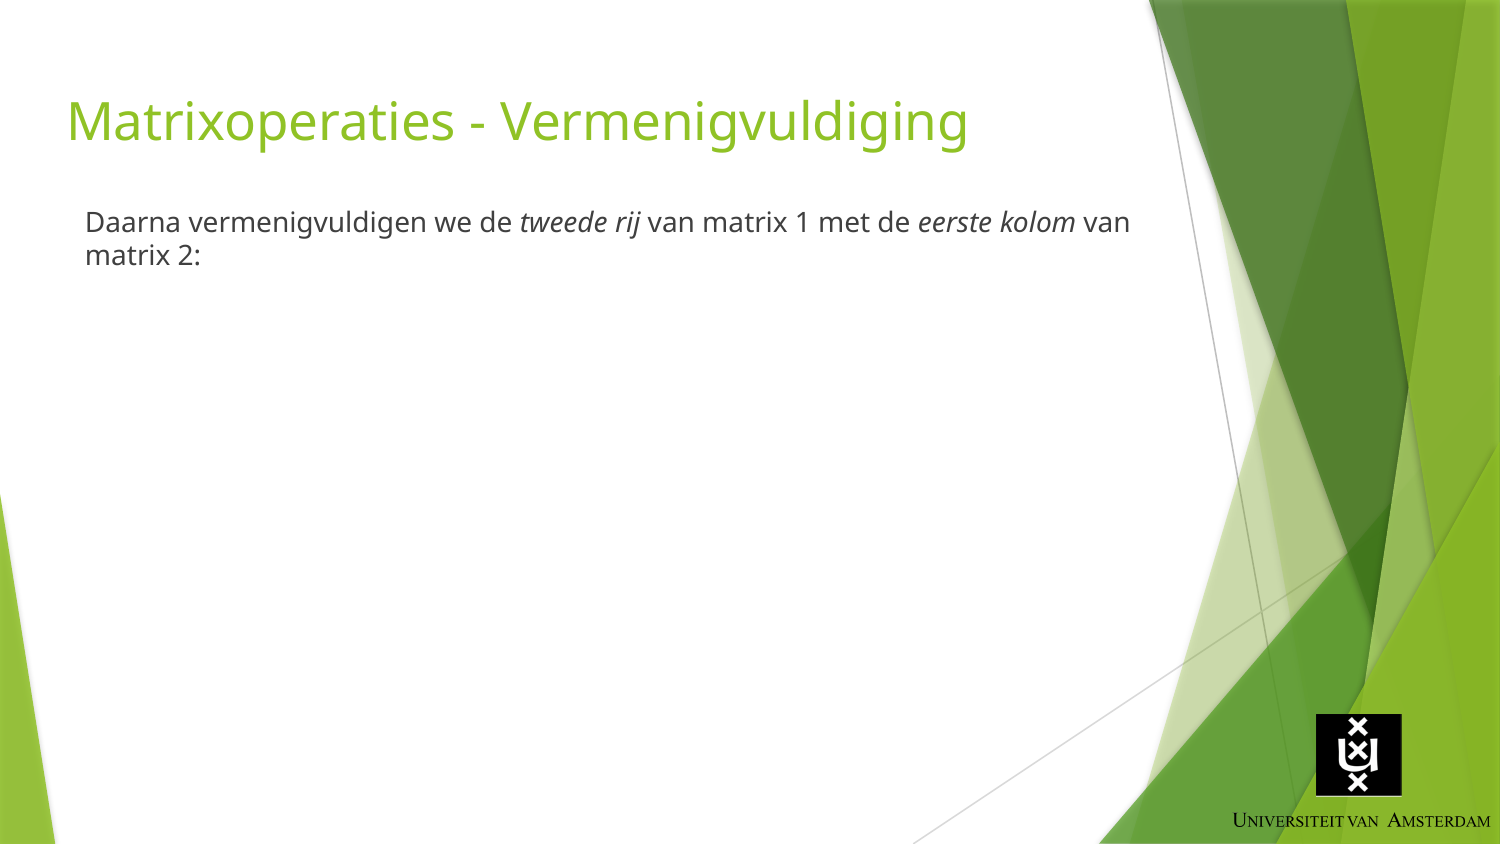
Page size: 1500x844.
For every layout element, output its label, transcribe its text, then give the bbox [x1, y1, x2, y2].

title Matrixoperaties - Vermenigvuldiging [51, 72, 1449, 167]
picture [1218, 714, 1500, 844]
